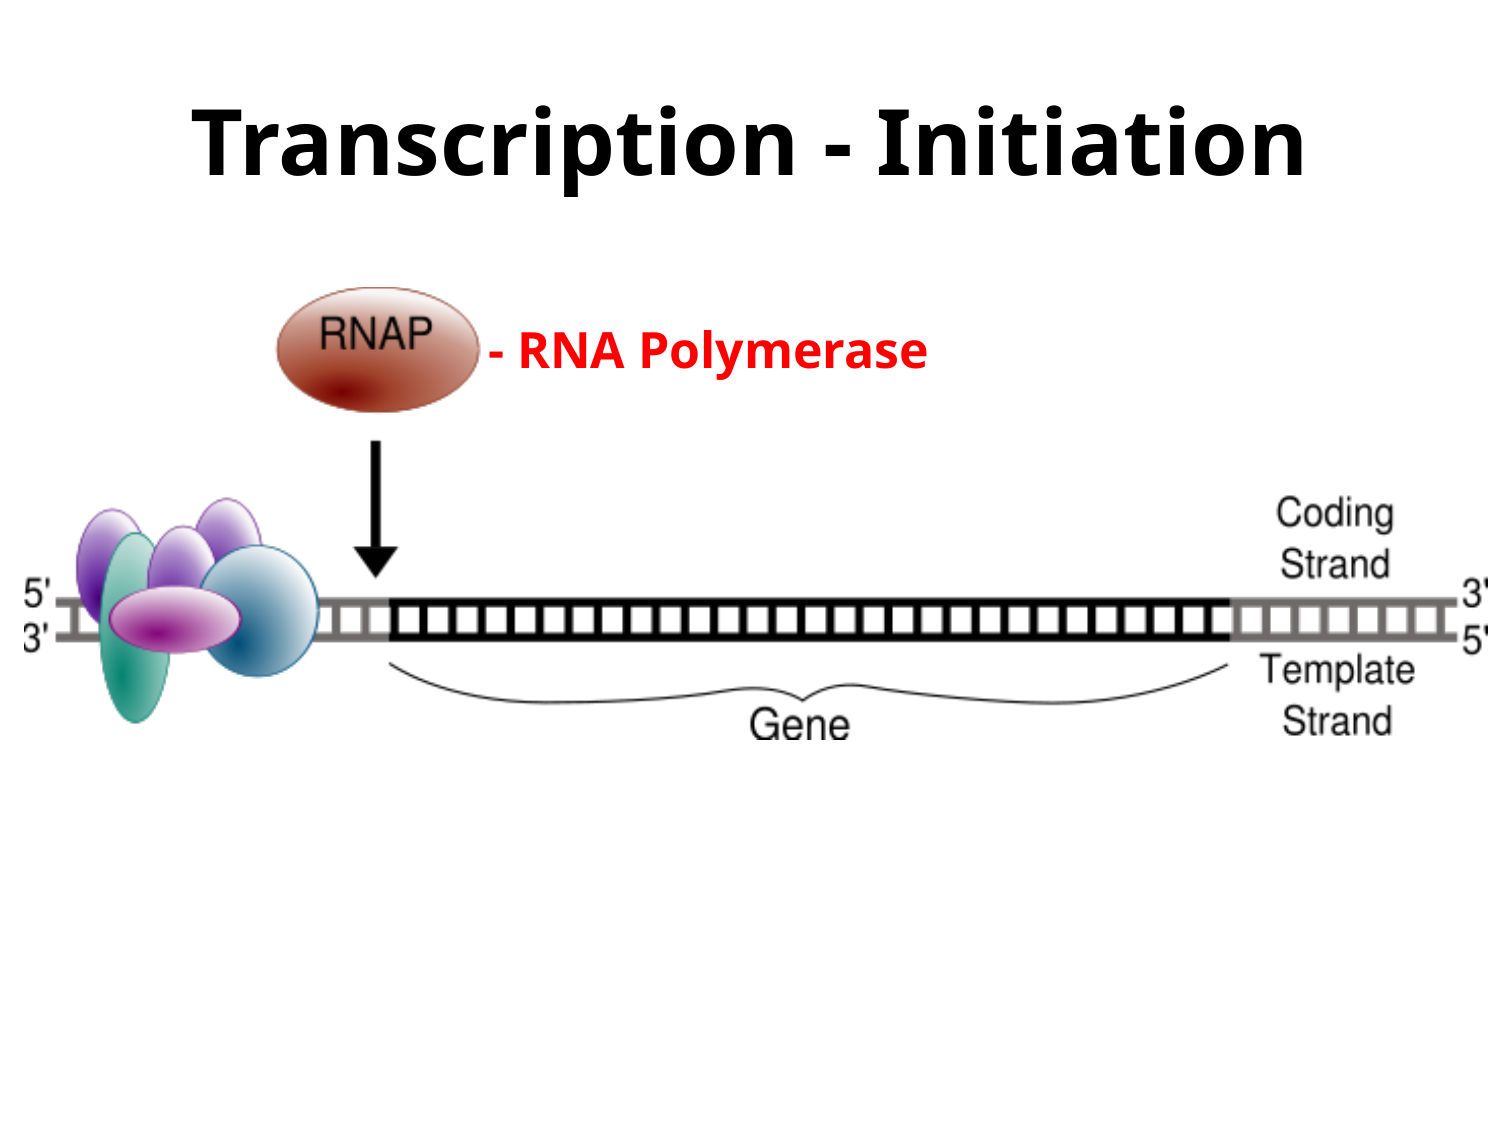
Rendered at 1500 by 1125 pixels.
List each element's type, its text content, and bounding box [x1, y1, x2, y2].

title Transcription - Initiation [74, 44, 1426, 233]
picture [24, 287, 1488, 740]
